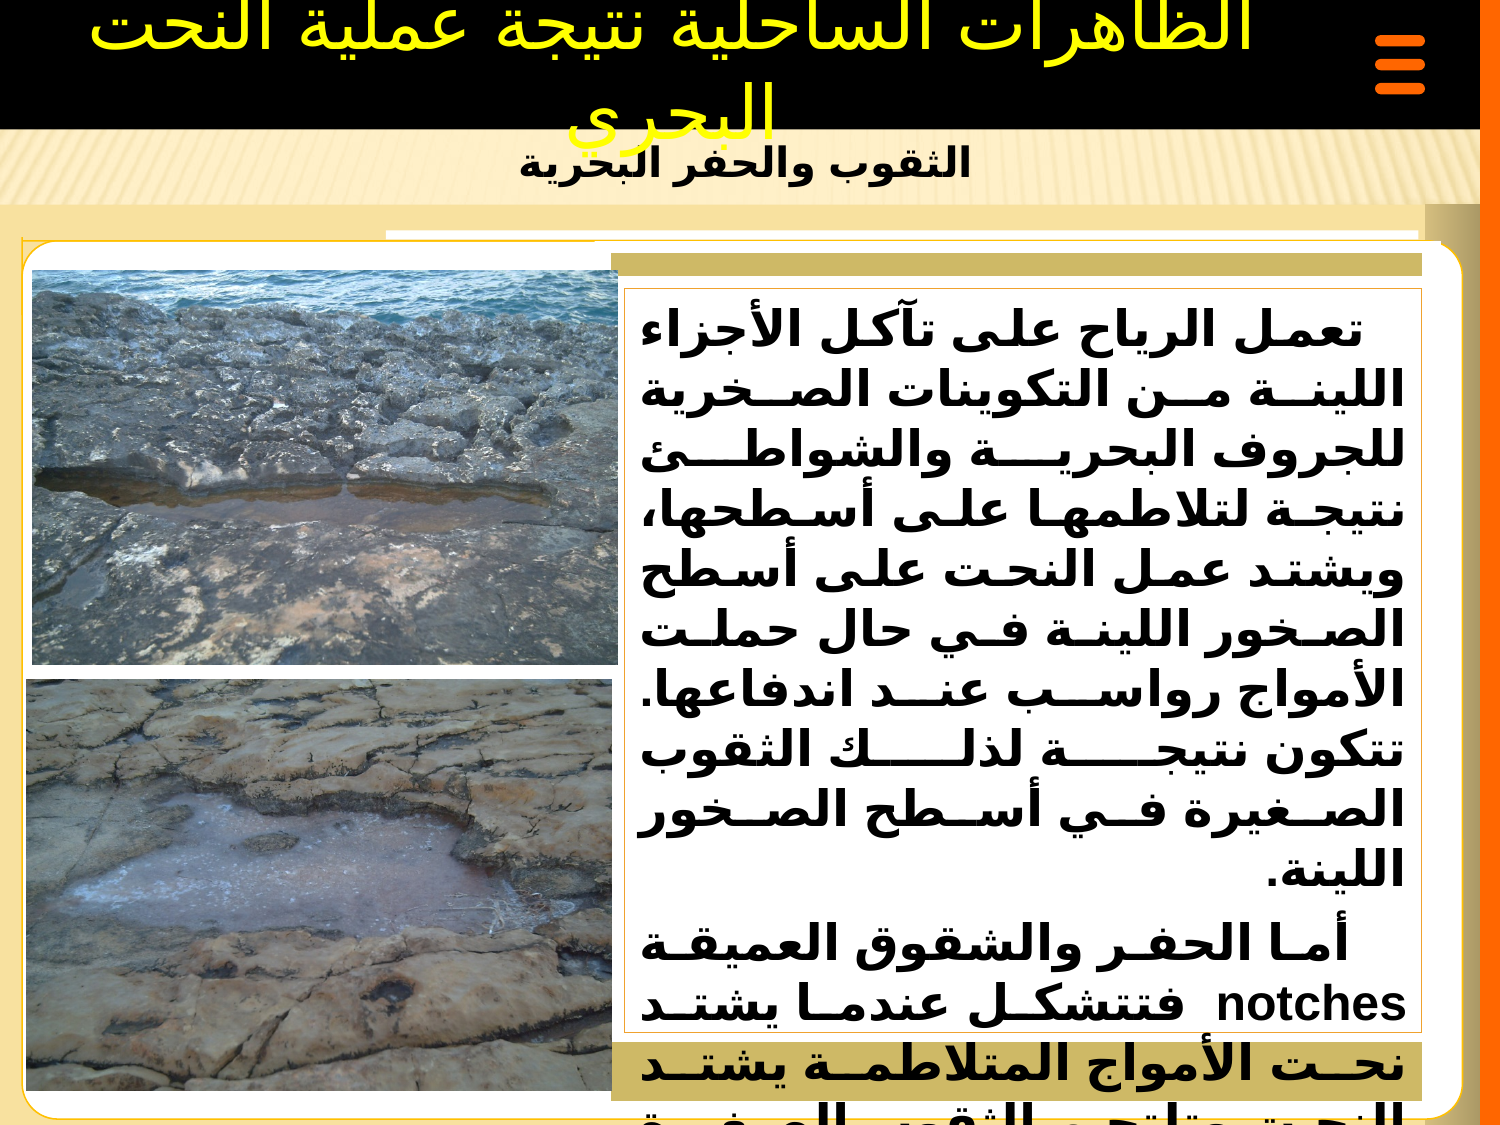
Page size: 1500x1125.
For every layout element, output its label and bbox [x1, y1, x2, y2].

picture [31, 270, 618, 665]
text_box [0, 0, 1500, 1125]
picture [26, 679, 612, 1091]
text_box [594, 241, 1442, 1114]
